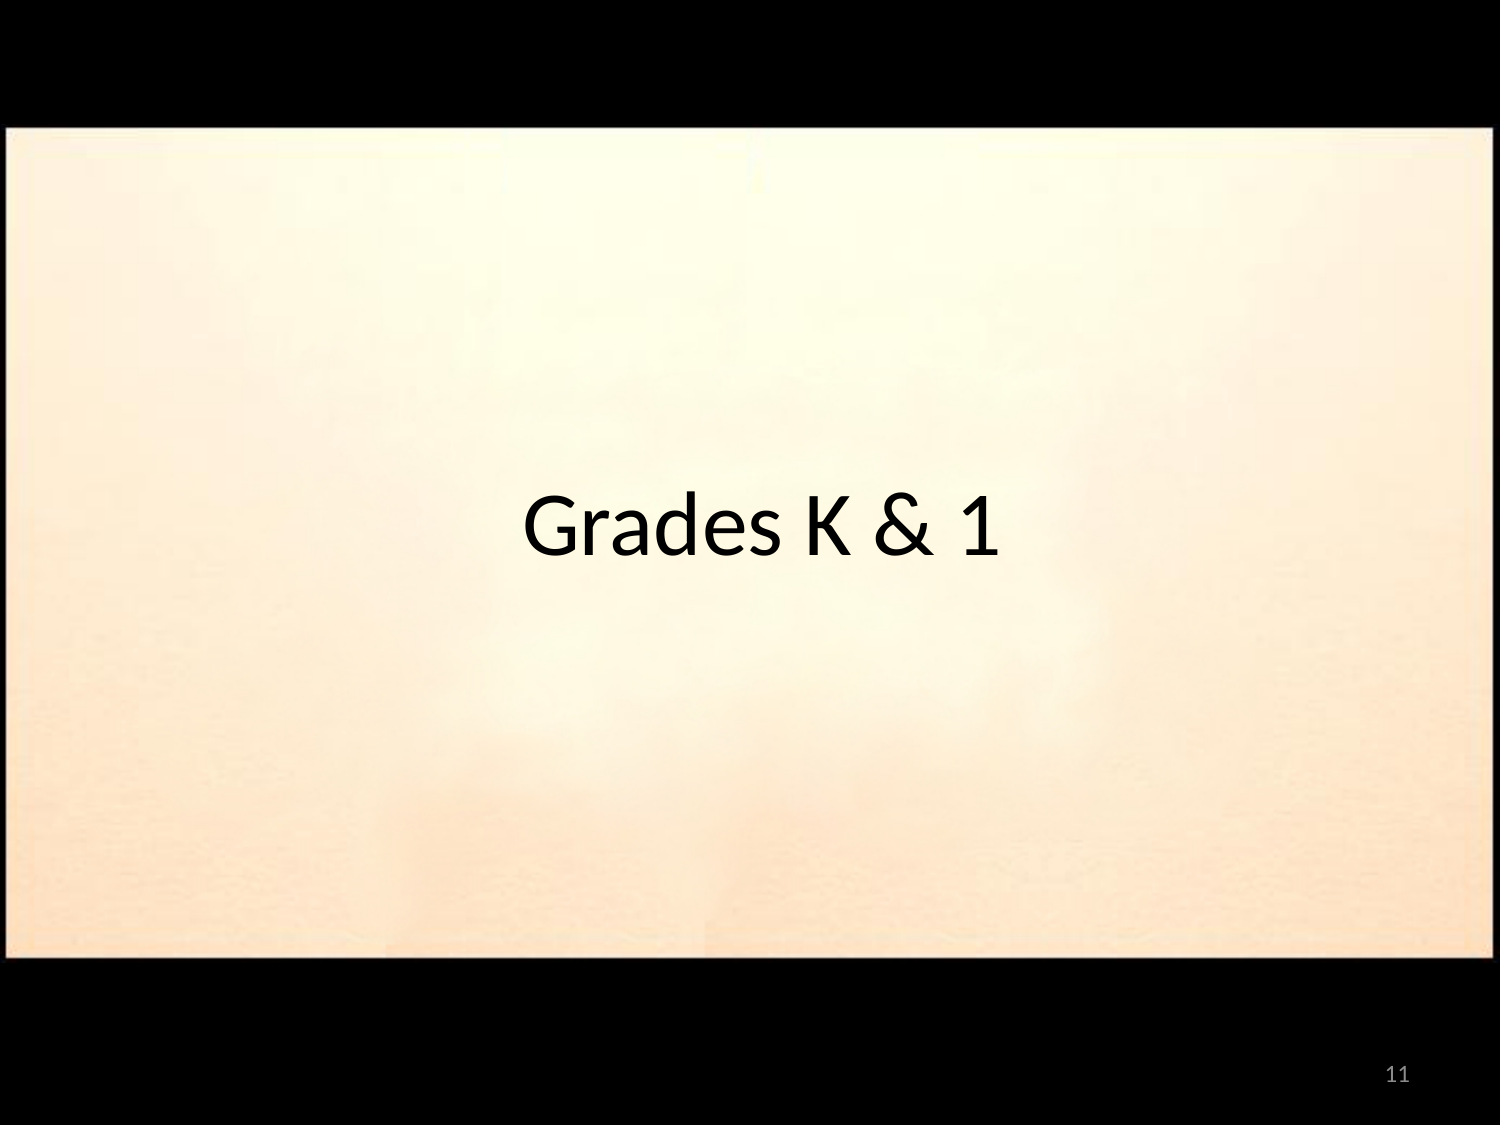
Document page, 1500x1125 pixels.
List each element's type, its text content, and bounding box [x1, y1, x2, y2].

picture [0, 124, 1500, 963]
slide_number 11 [1074, 1042, 1425, 1103]
